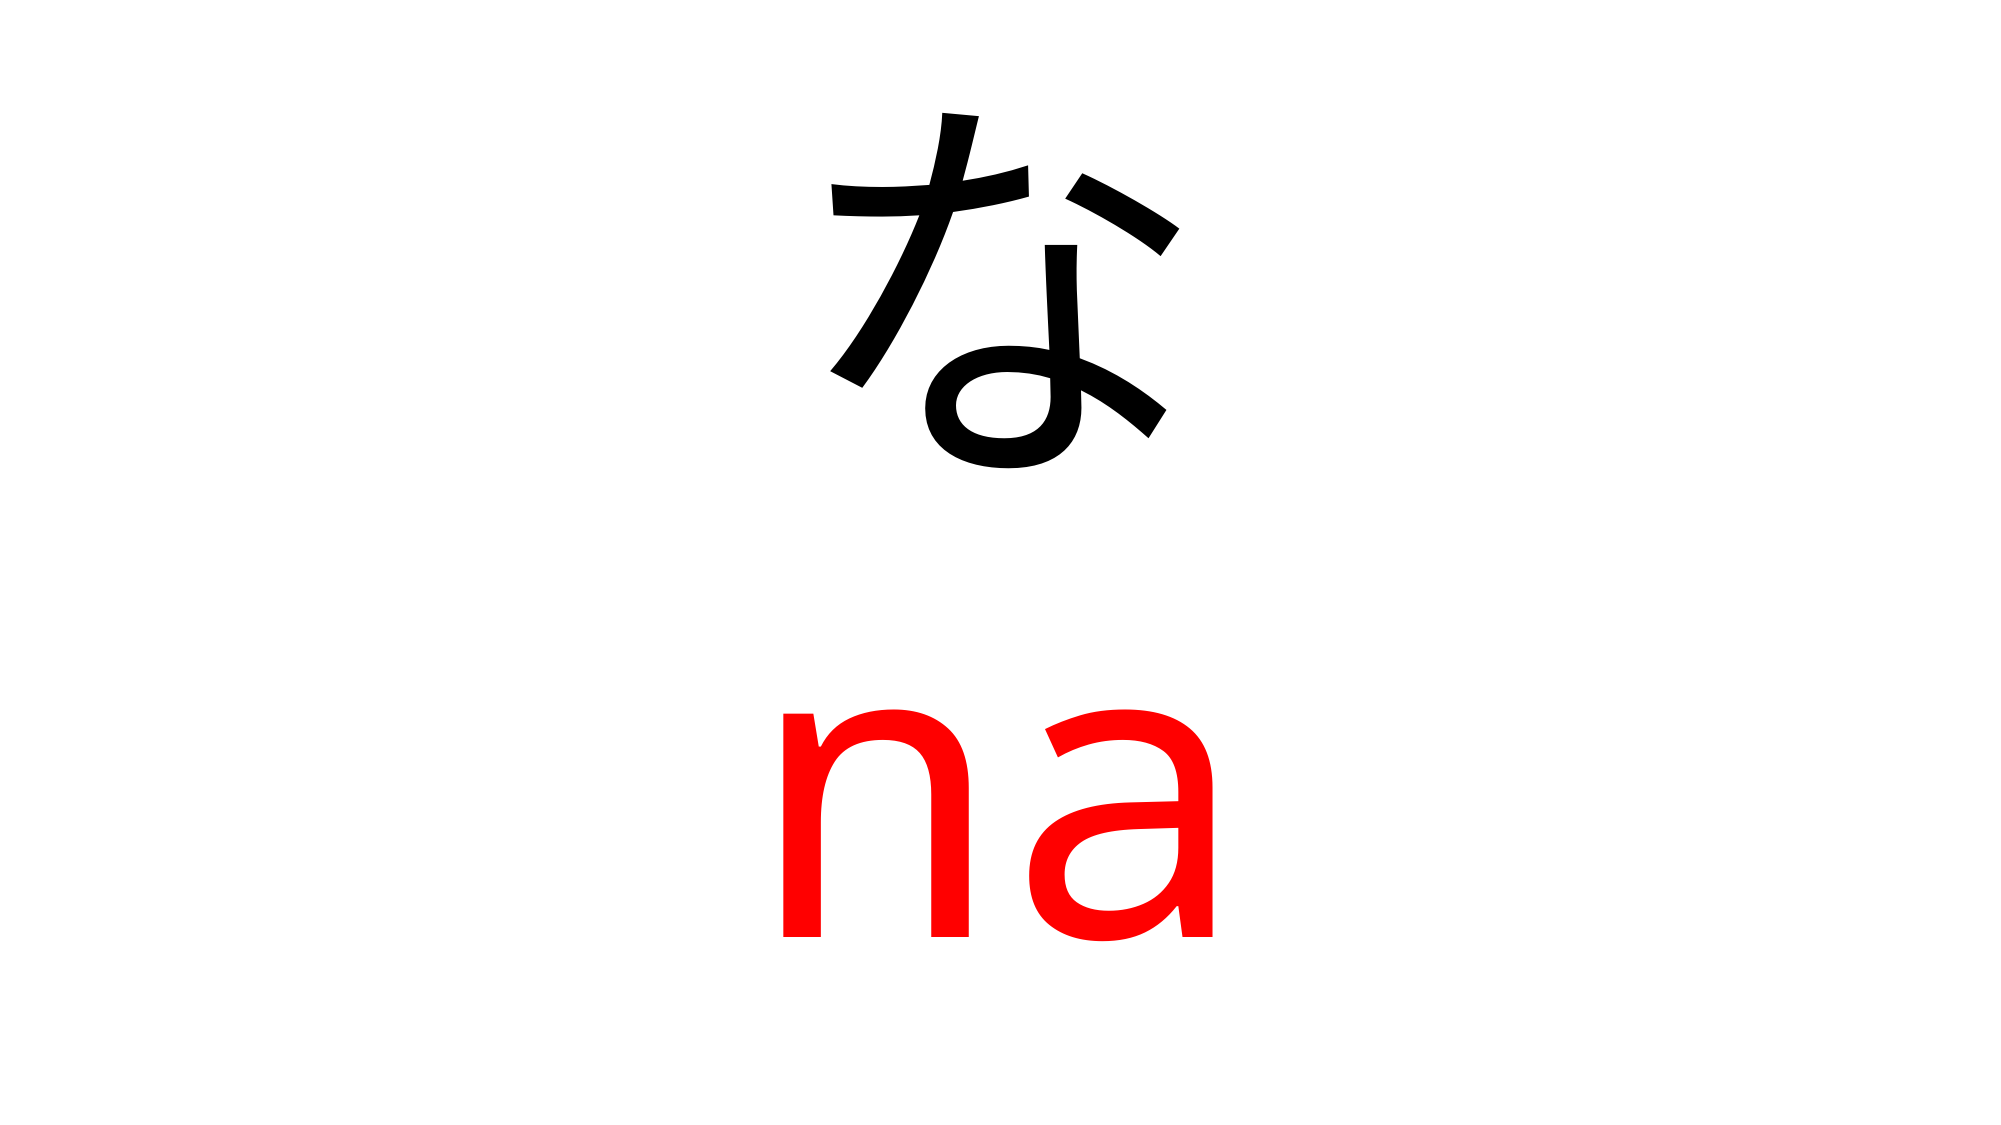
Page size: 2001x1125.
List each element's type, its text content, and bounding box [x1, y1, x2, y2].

title な [249, 71, 1750, 545]
text_box na [249, 562, 1750, 1036]
